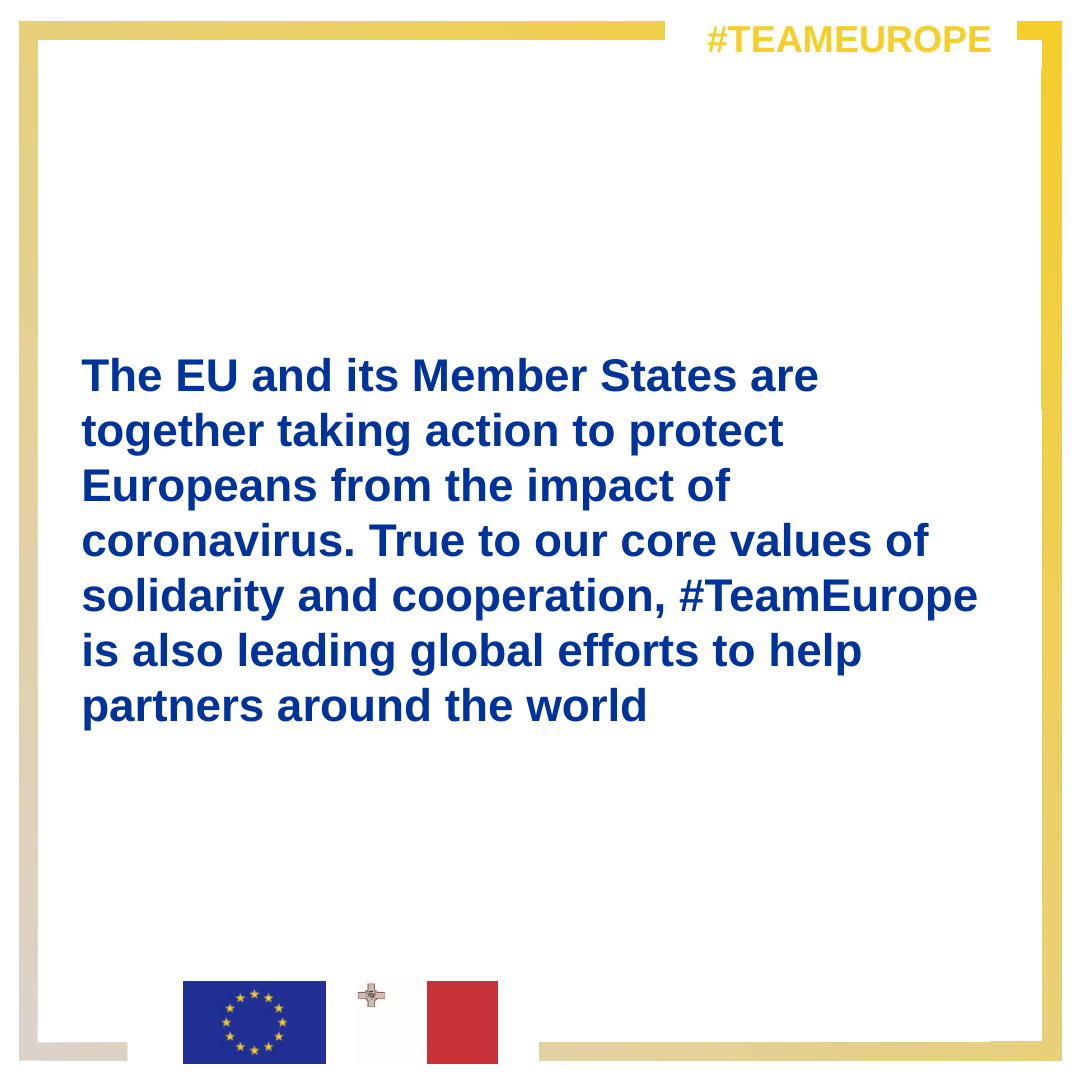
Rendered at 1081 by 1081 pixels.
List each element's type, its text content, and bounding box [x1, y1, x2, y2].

text_box [538, 20, 1063, 1062]
text_box #TEAMEUROPE [692, 7, 1008, 68]
text_box The EU and its Member States are together taking action to protect Europeans from the impact of coronavirus. True to our core values of solidarity and cooperation, #TeamEurope is also leading global efforts to help partners around the world [66, 338, 1013, 738]
picture [354, 980, 499, 1065]
text_box [18, 20, 666, 1062]
picture [182, 980, 327, 1065]
